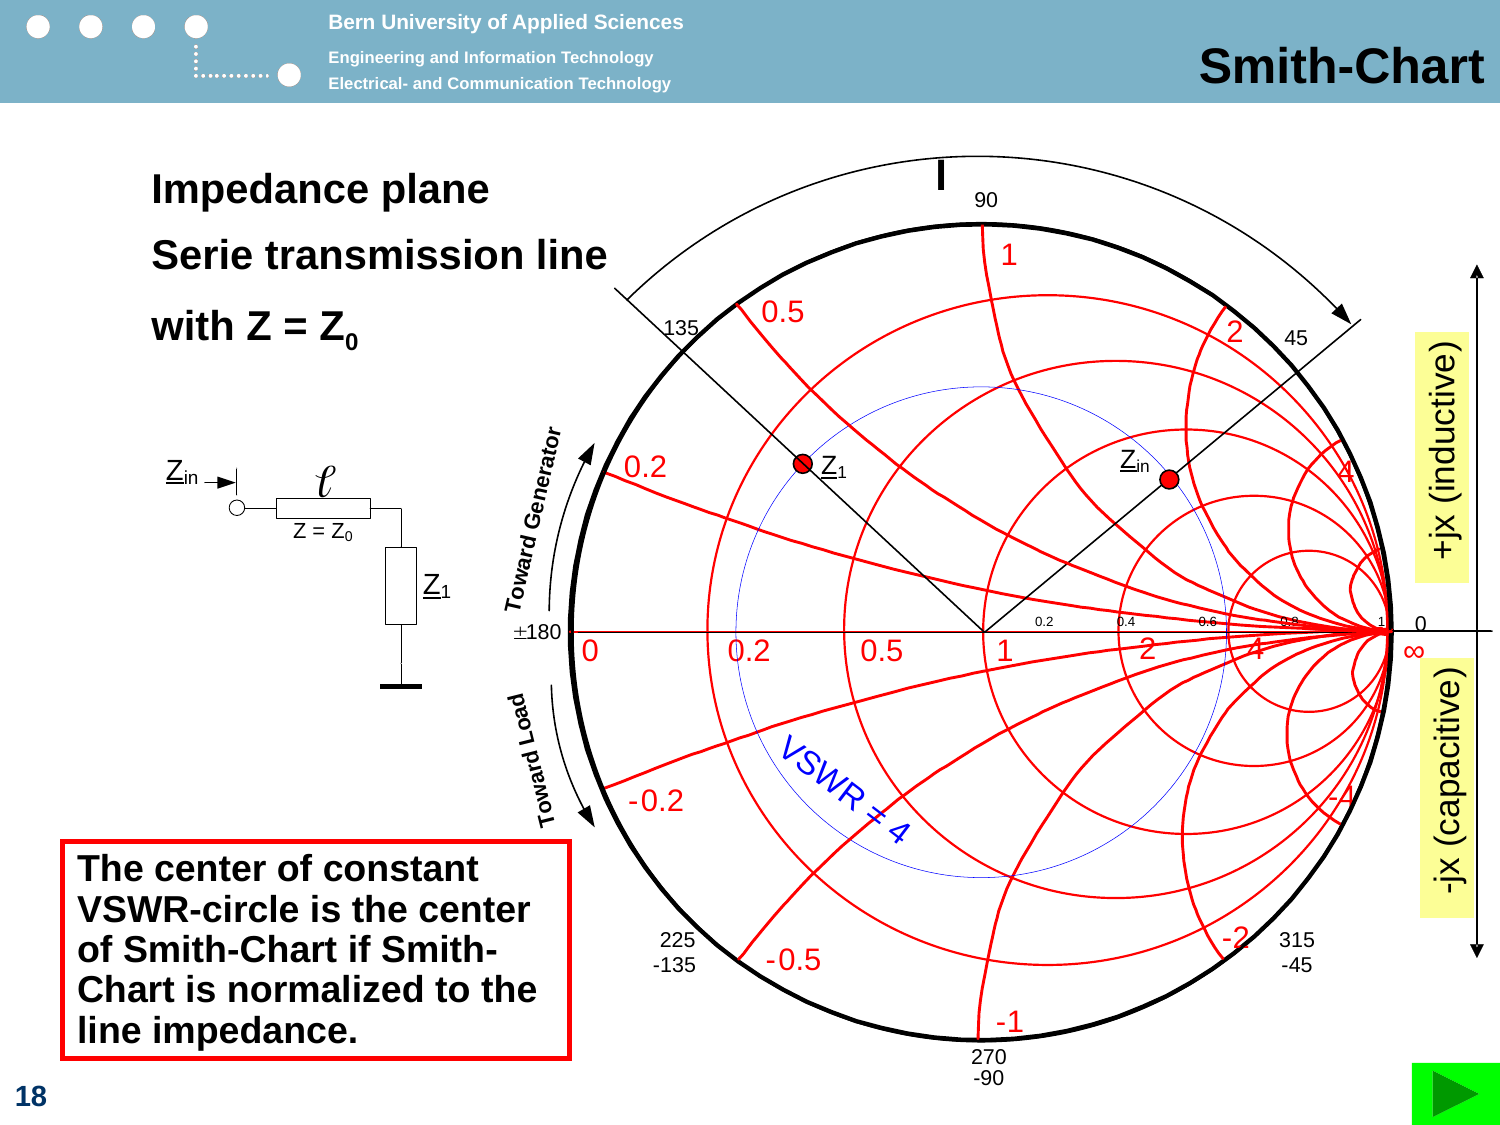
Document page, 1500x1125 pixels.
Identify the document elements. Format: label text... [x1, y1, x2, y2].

picture [0, 0, 1500, 103]
title Smith-Chart [643, 0, 1500, 102]
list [492, 151, 1500, 1125]
text_box The center of constant VSWR-circle is the center of Smith-Chart if Smith-Chart is normalized to the line impedance. [62, 841, 487, 1059]
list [127, 428, 558, 696]
text_box Impedance plane Serie transmission line with Z = Z0 [136, 160, 487, 358]
